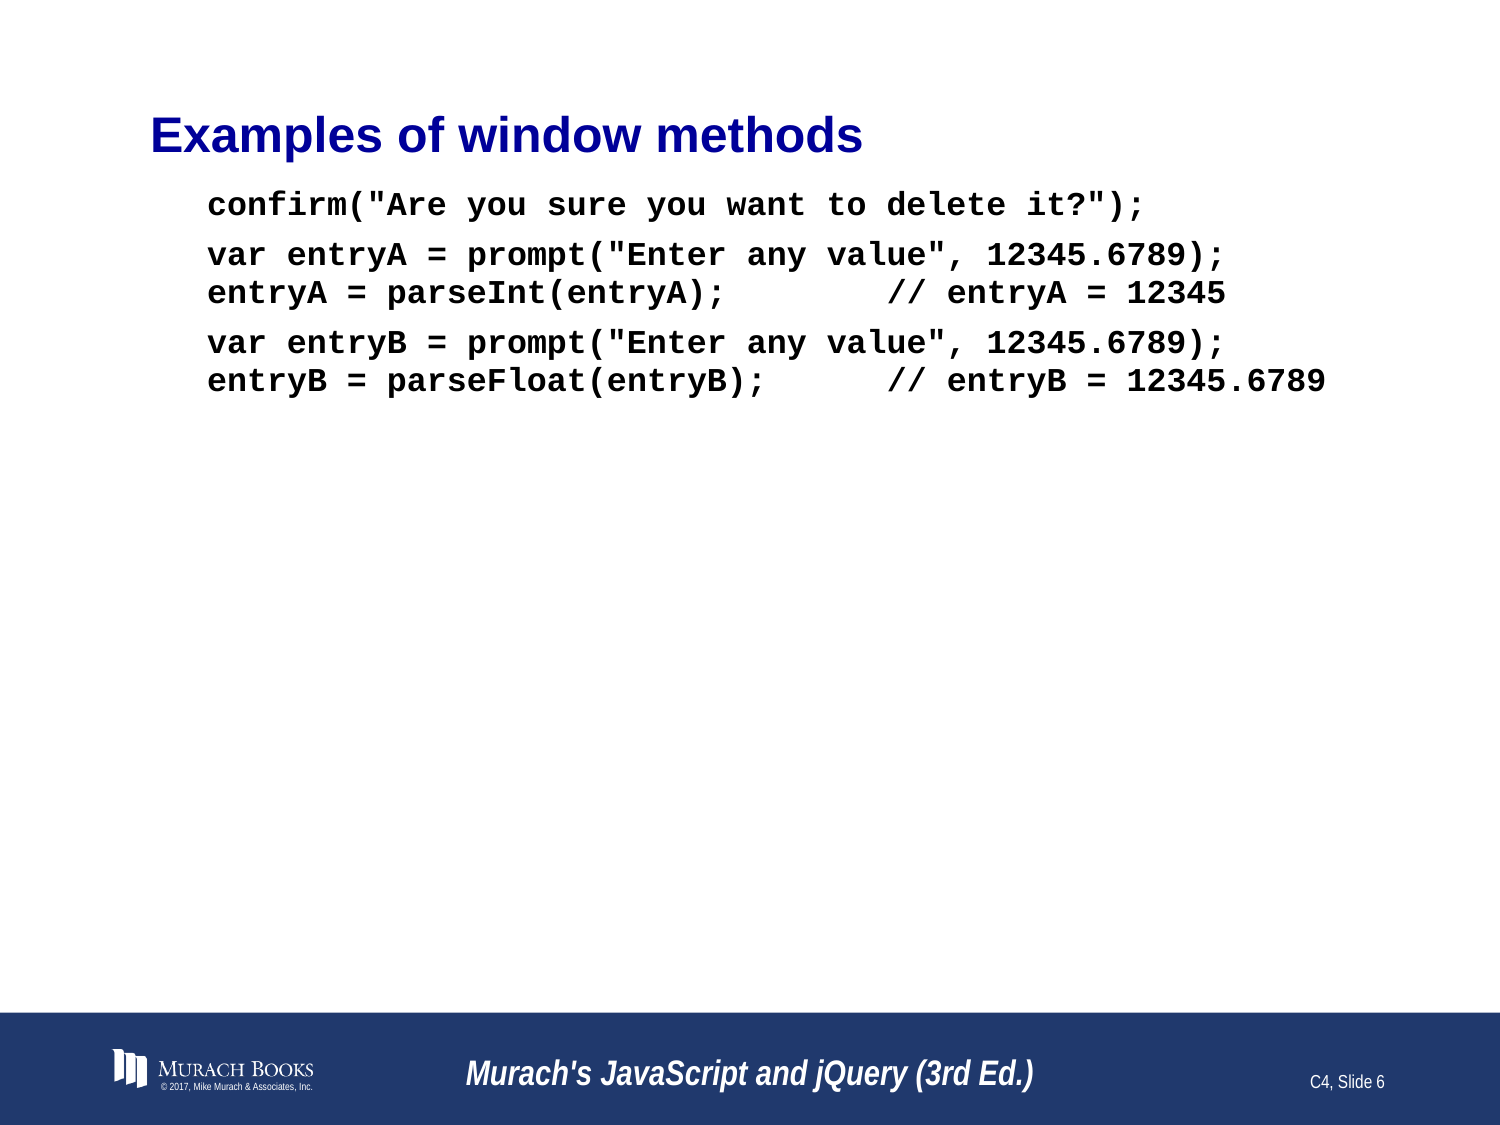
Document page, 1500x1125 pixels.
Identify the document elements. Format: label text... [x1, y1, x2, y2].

slide_number Murach's JavaScript and jQuery (3rd Ed.) [463, 1025, 1050, 1100]
slide_number C4, Slide 6 [1087, 1025, 1400, 1100]
footer © 2017, Mike Murach & Associates, Inc. [12, 1025, 463, 1100]
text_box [149, 187, 1350, 402]
title Examples of window methods [150, 102, 1350, 164]
